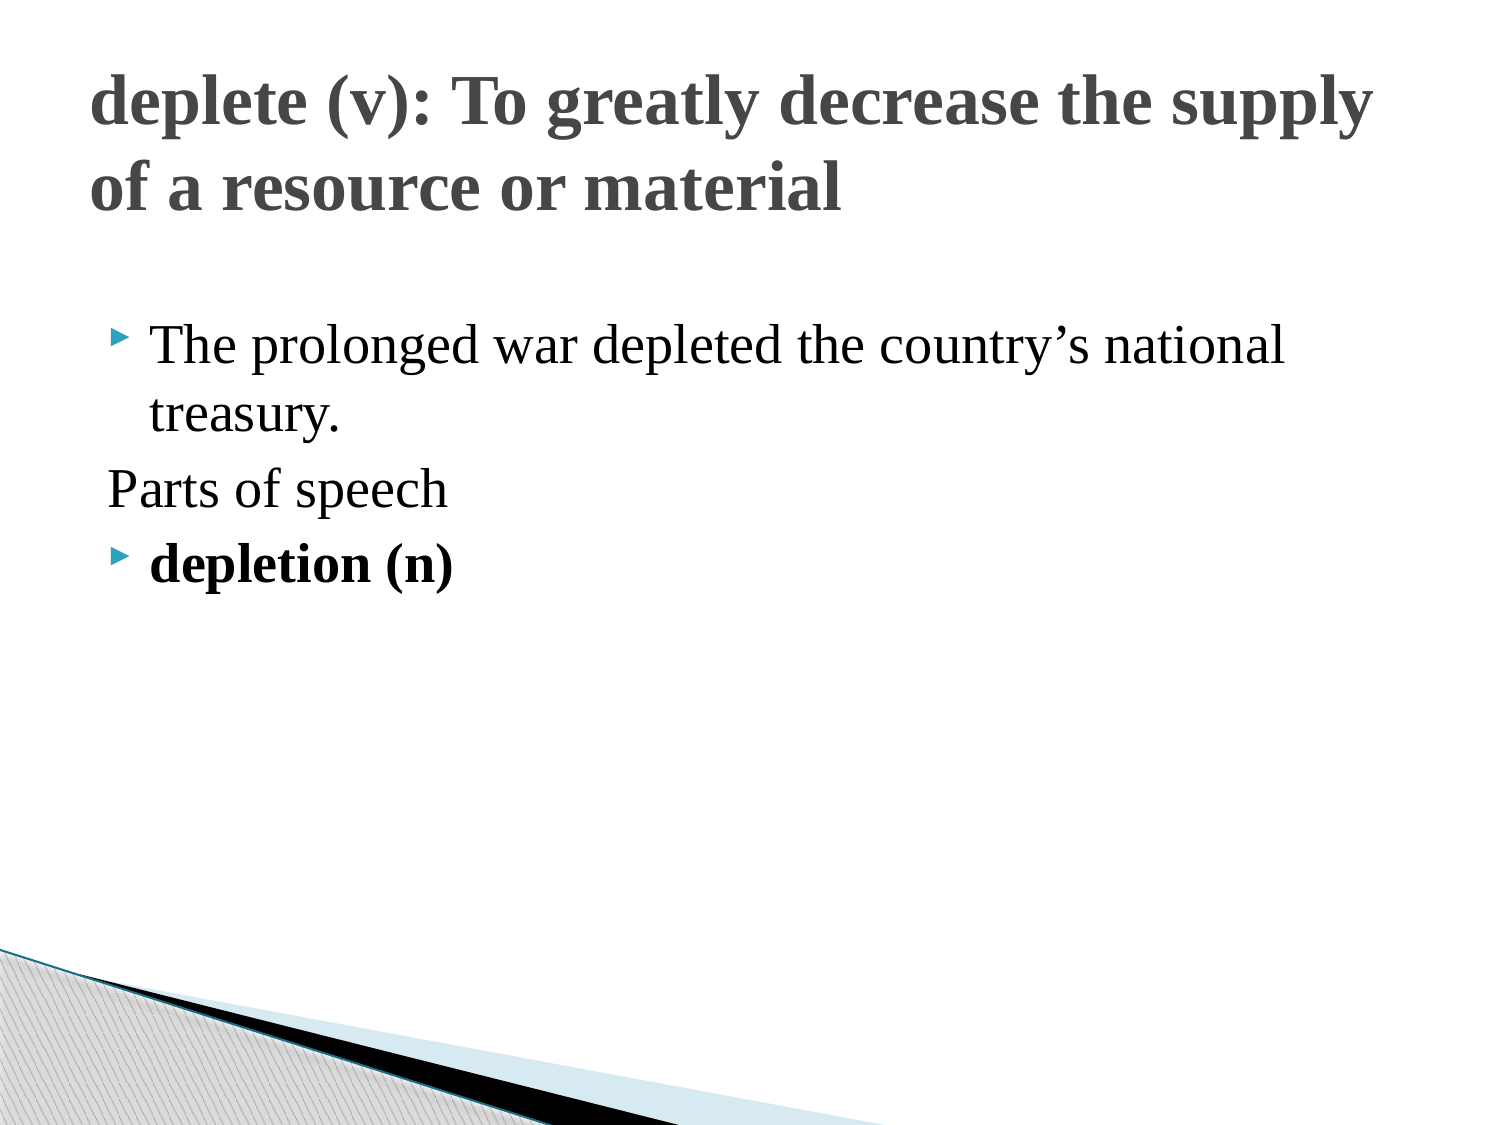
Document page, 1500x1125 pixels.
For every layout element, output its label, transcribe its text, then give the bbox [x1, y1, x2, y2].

list The prolonged war depleted the country’s national treasury. Parts of speech depletion (n) [75, 299, 1425, 986]
title deplete (v): To greatly decrease the supply of a resource or material [75, 45, 1425, 233]
